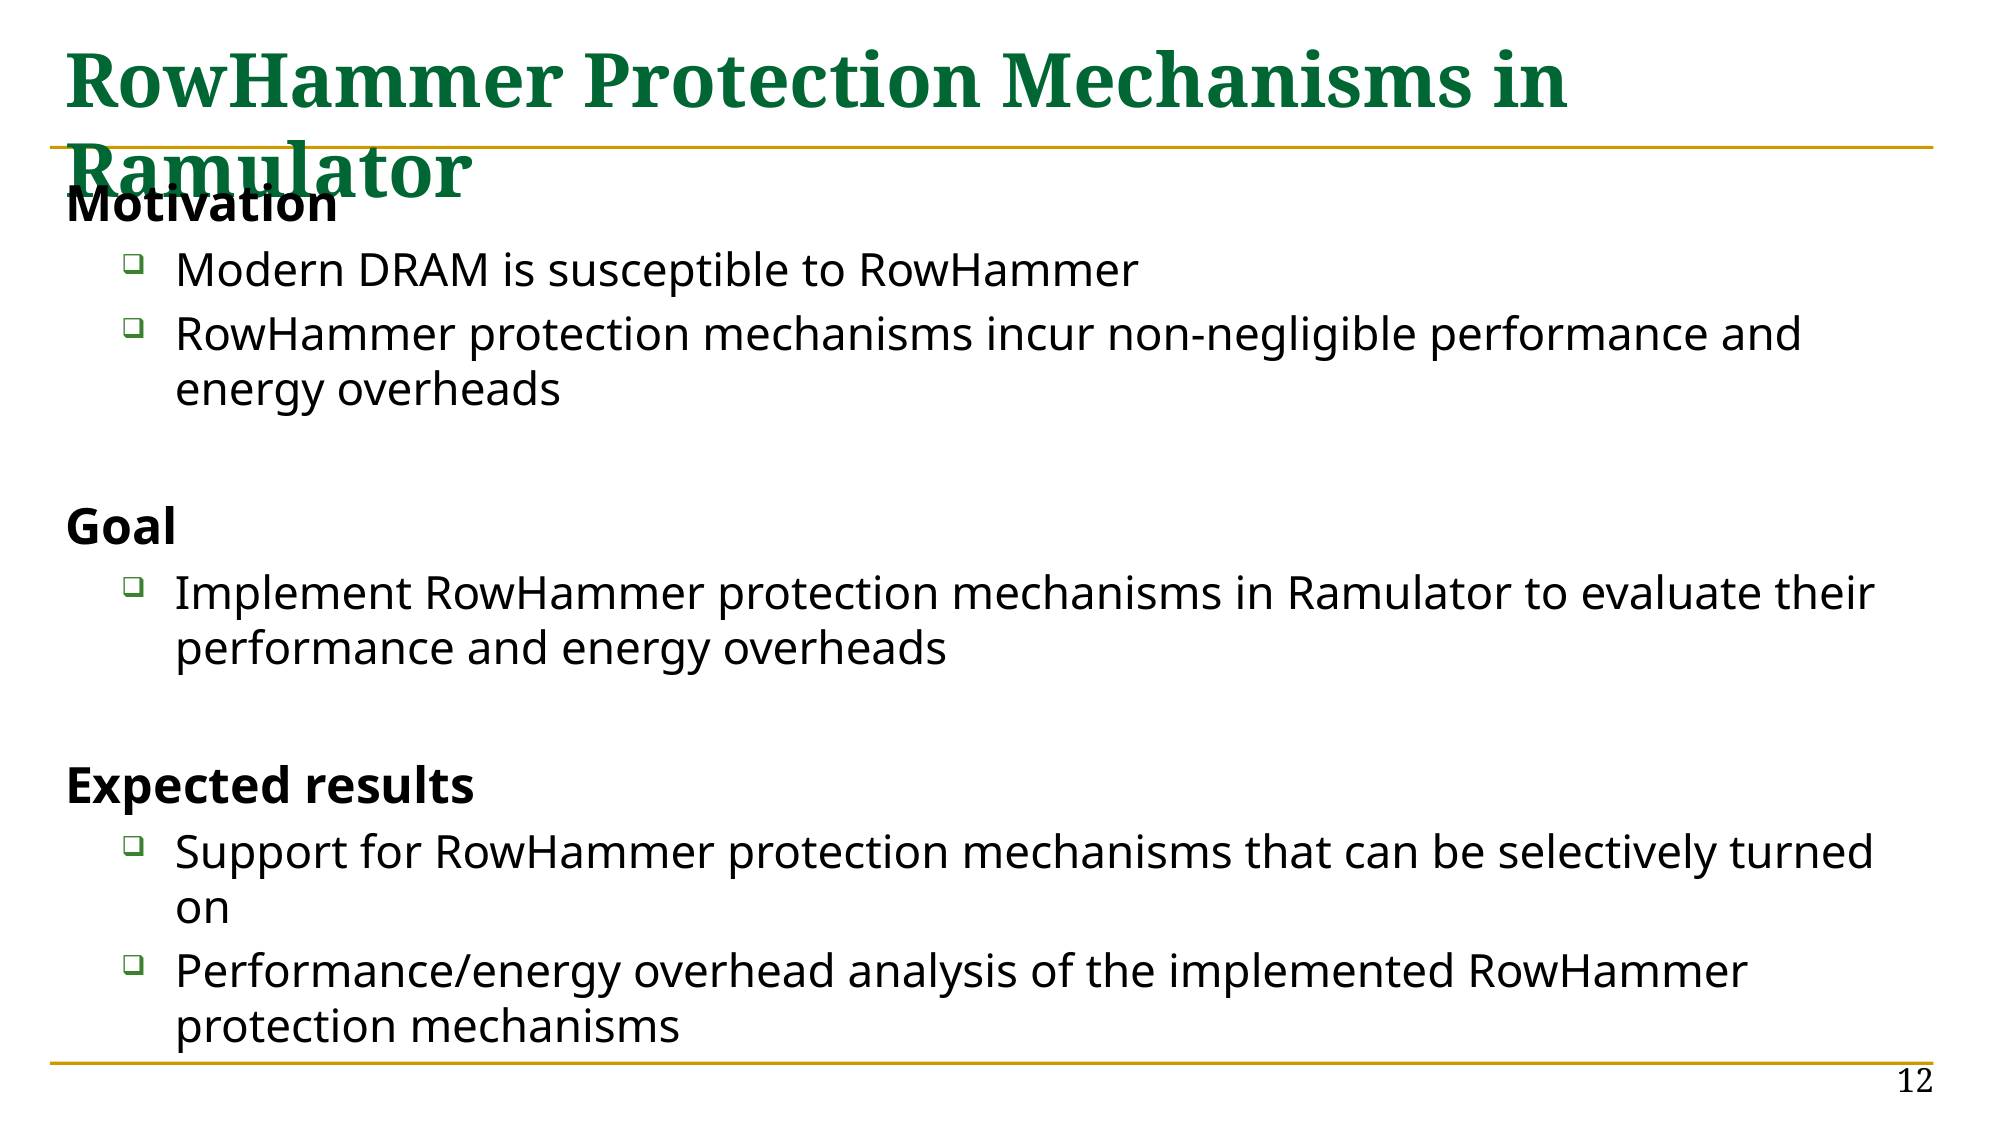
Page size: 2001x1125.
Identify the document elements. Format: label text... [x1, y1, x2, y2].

list Motivation Modern DRAM is susceptible to RowHammer RowHammer protection mechanisms incur non-negligible performance and energy overheads Goal Implement RowHammer protection mechanisms in Ramulator to evaluate their performance and energy overheads Expected results Support for RowHammer protection mechanisms that can be selectively turned on Performance/energy overhead analysis of the implemented RowHammer protection mechanisms [50, 163, 1934, 1016]
title RowHammer Protection Mechanisms in Ramulator [50, 24, 1934, 163]
slide_number 12 [1482, 1036, 1950, 1112]
